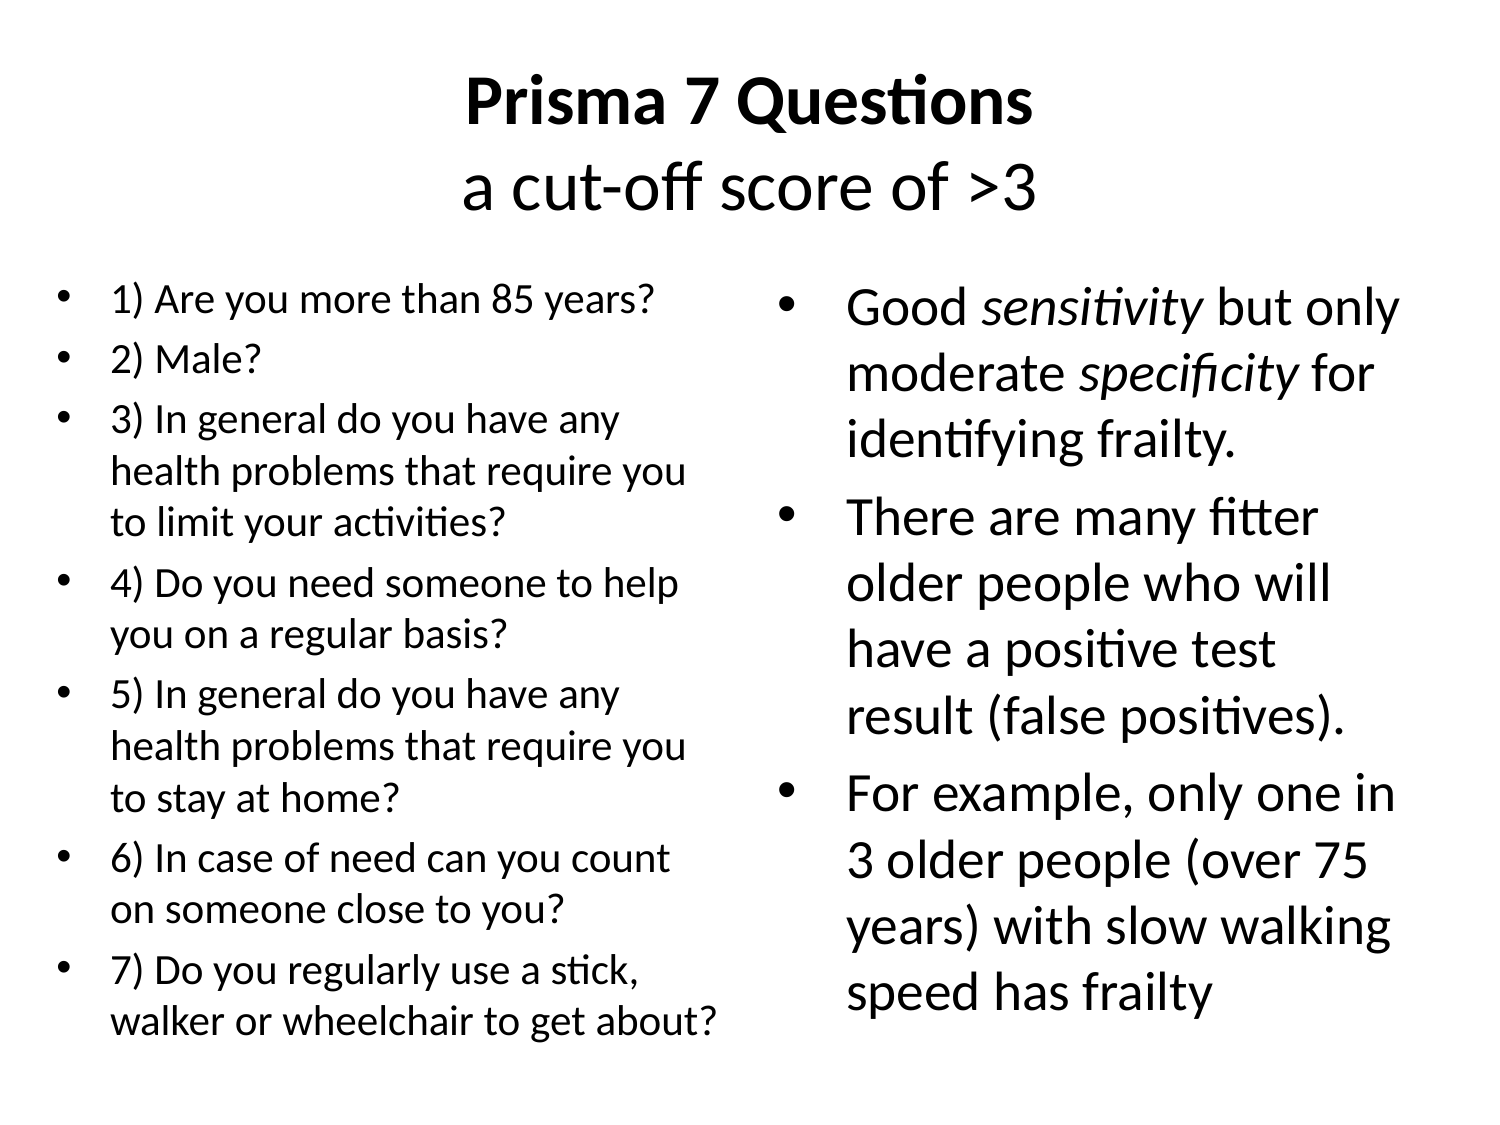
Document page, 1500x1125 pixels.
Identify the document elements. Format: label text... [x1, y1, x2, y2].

title Prisma 7 Questions a cut-off score of >3 [75, 45, 1425, 233]
list 1) Are you more than 85 years? 2) Male? 3) In general do you have any health problems that require you to limit your activities? 4) Do you need someone to help you on a regular basis? 5) In general do you have any health problems that require you to stay at home? 6) In case of need can you count on someone close to you? 7) Do you regularly use a stick, walker or wheelchair to get about? [41, 262, 738, 1071]
list Good sensitivity but only moderate specificity for identifying frailty. There are many fitter older people who will have a positive test result (false positives). For example, only one in 3 older people (over 75 years) with slow walking speed has frailty [762, 262, 1425, 1071]
